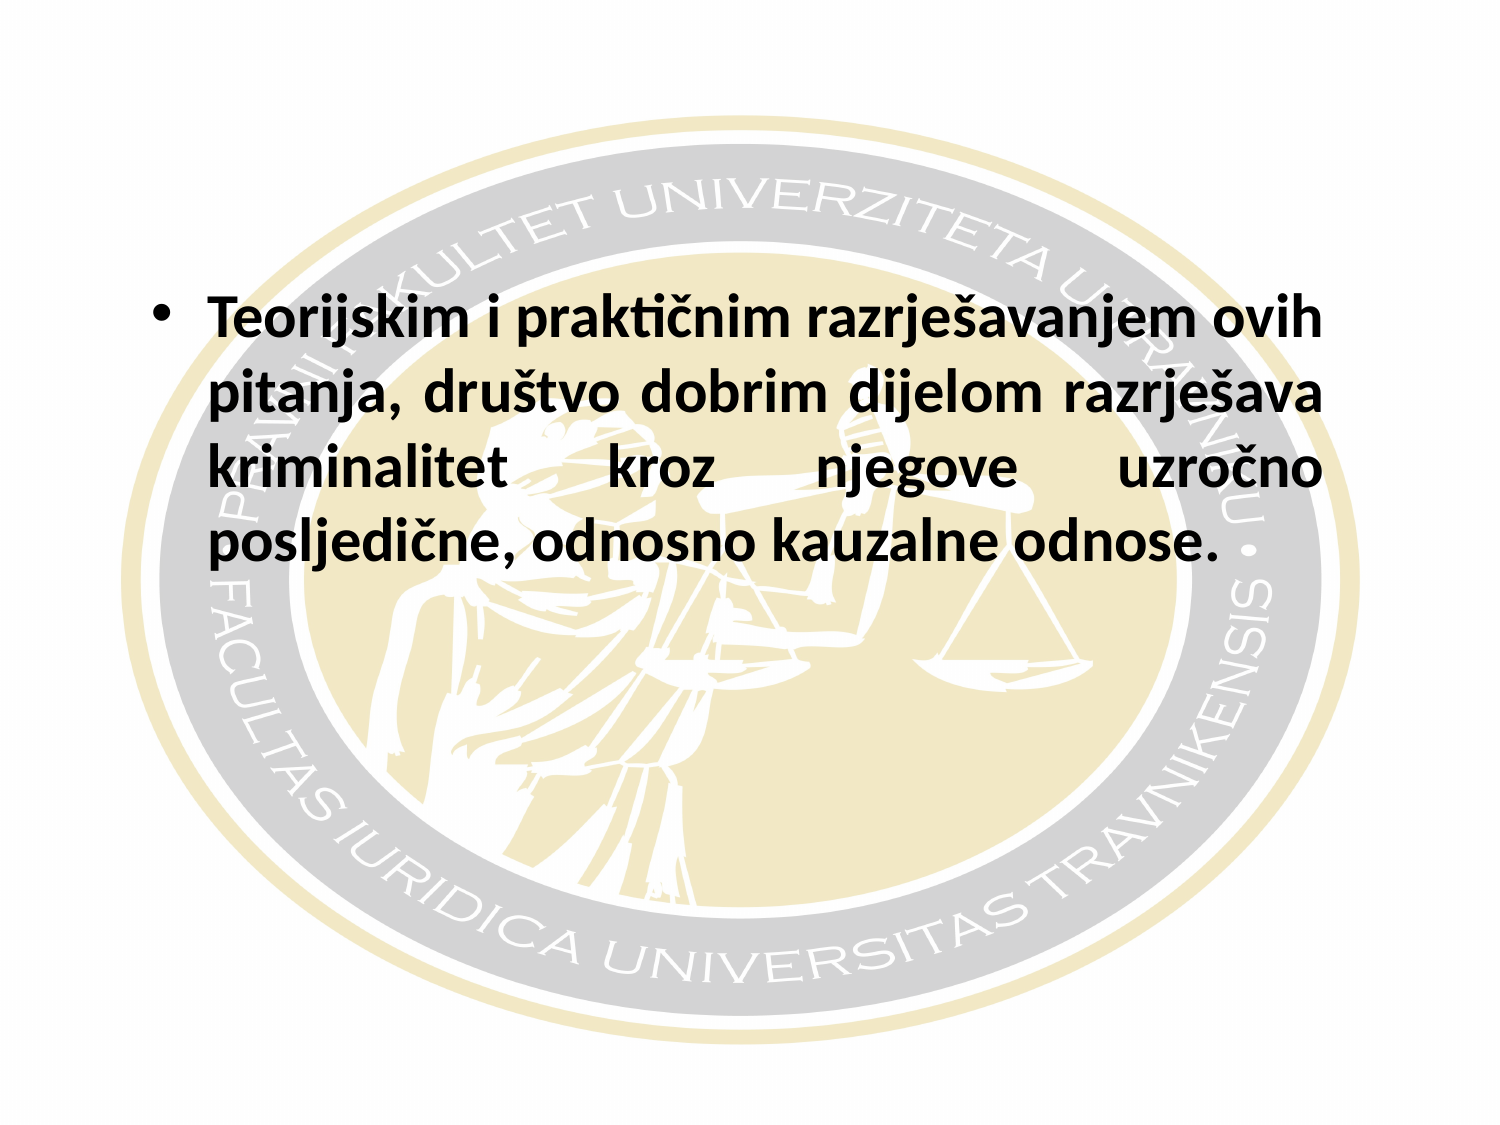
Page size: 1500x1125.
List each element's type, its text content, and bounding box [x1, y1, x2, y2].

list Teorijskim i praktičnim razrješavanjem ovih pitanja, društvo dobrim dijelom razrješava kriminalitet kroz njegove uzročno posljedične, odnosno kauzalne odnose. [135, 267, 1341, 1005]
